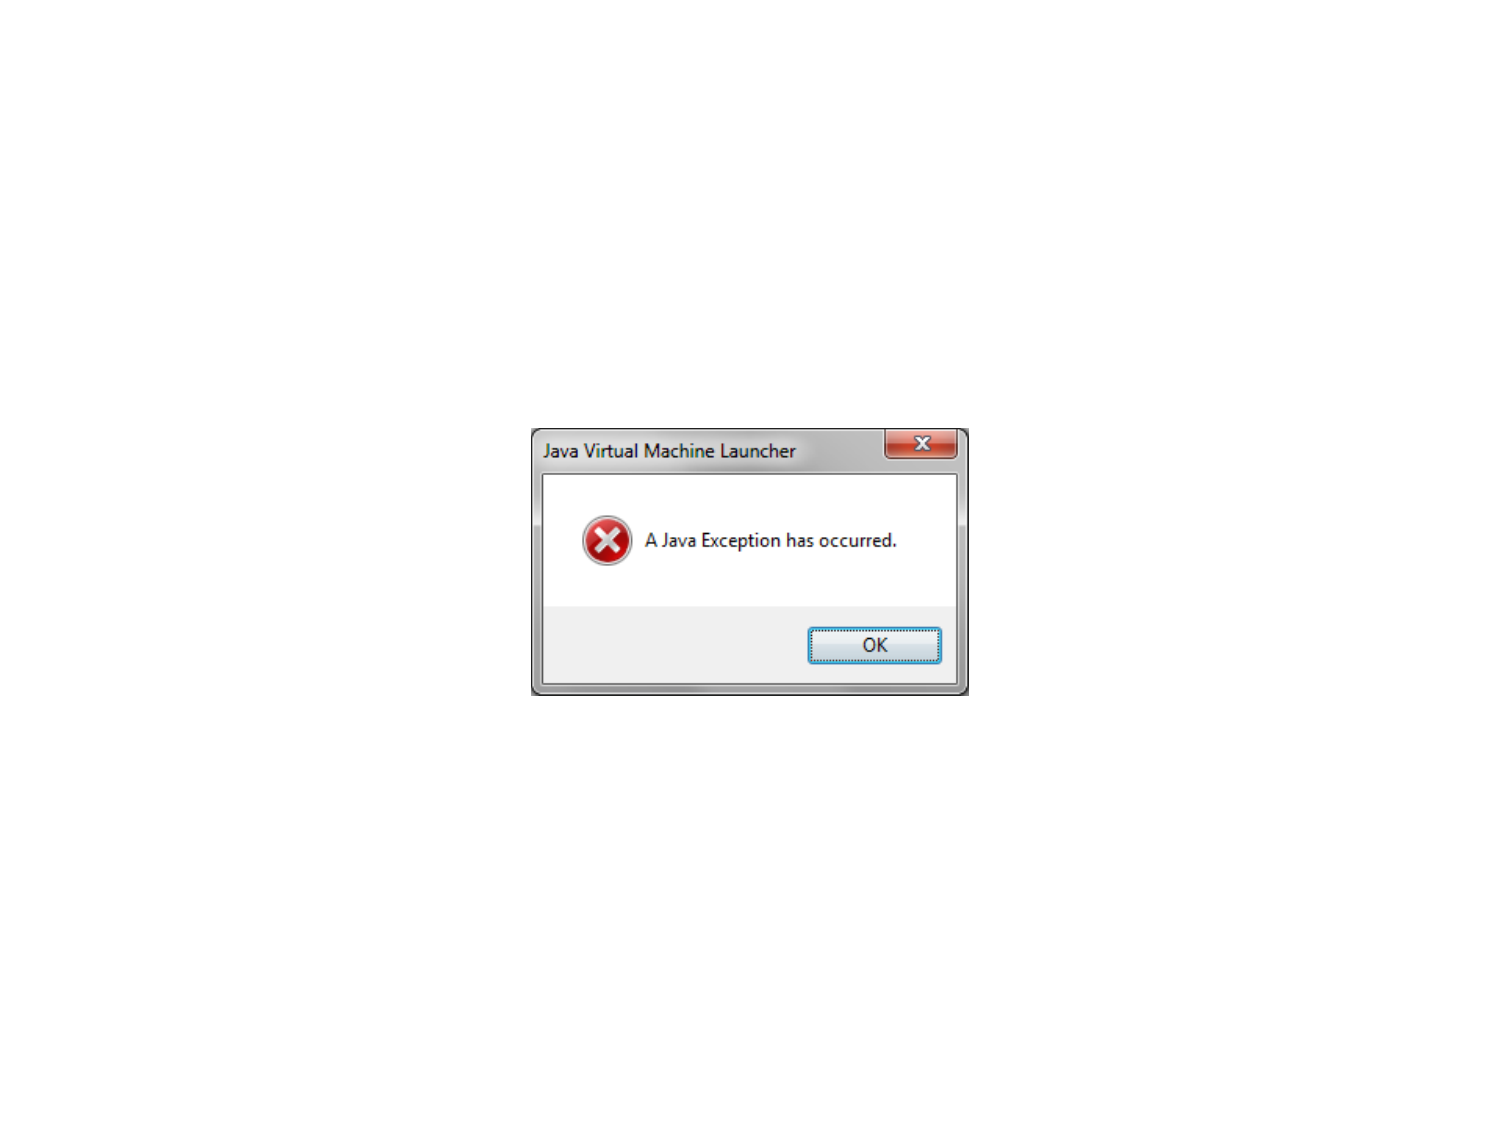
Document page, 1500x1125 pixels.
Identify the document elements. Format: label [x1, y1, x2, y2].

picture [530, 428, 969, 697]
